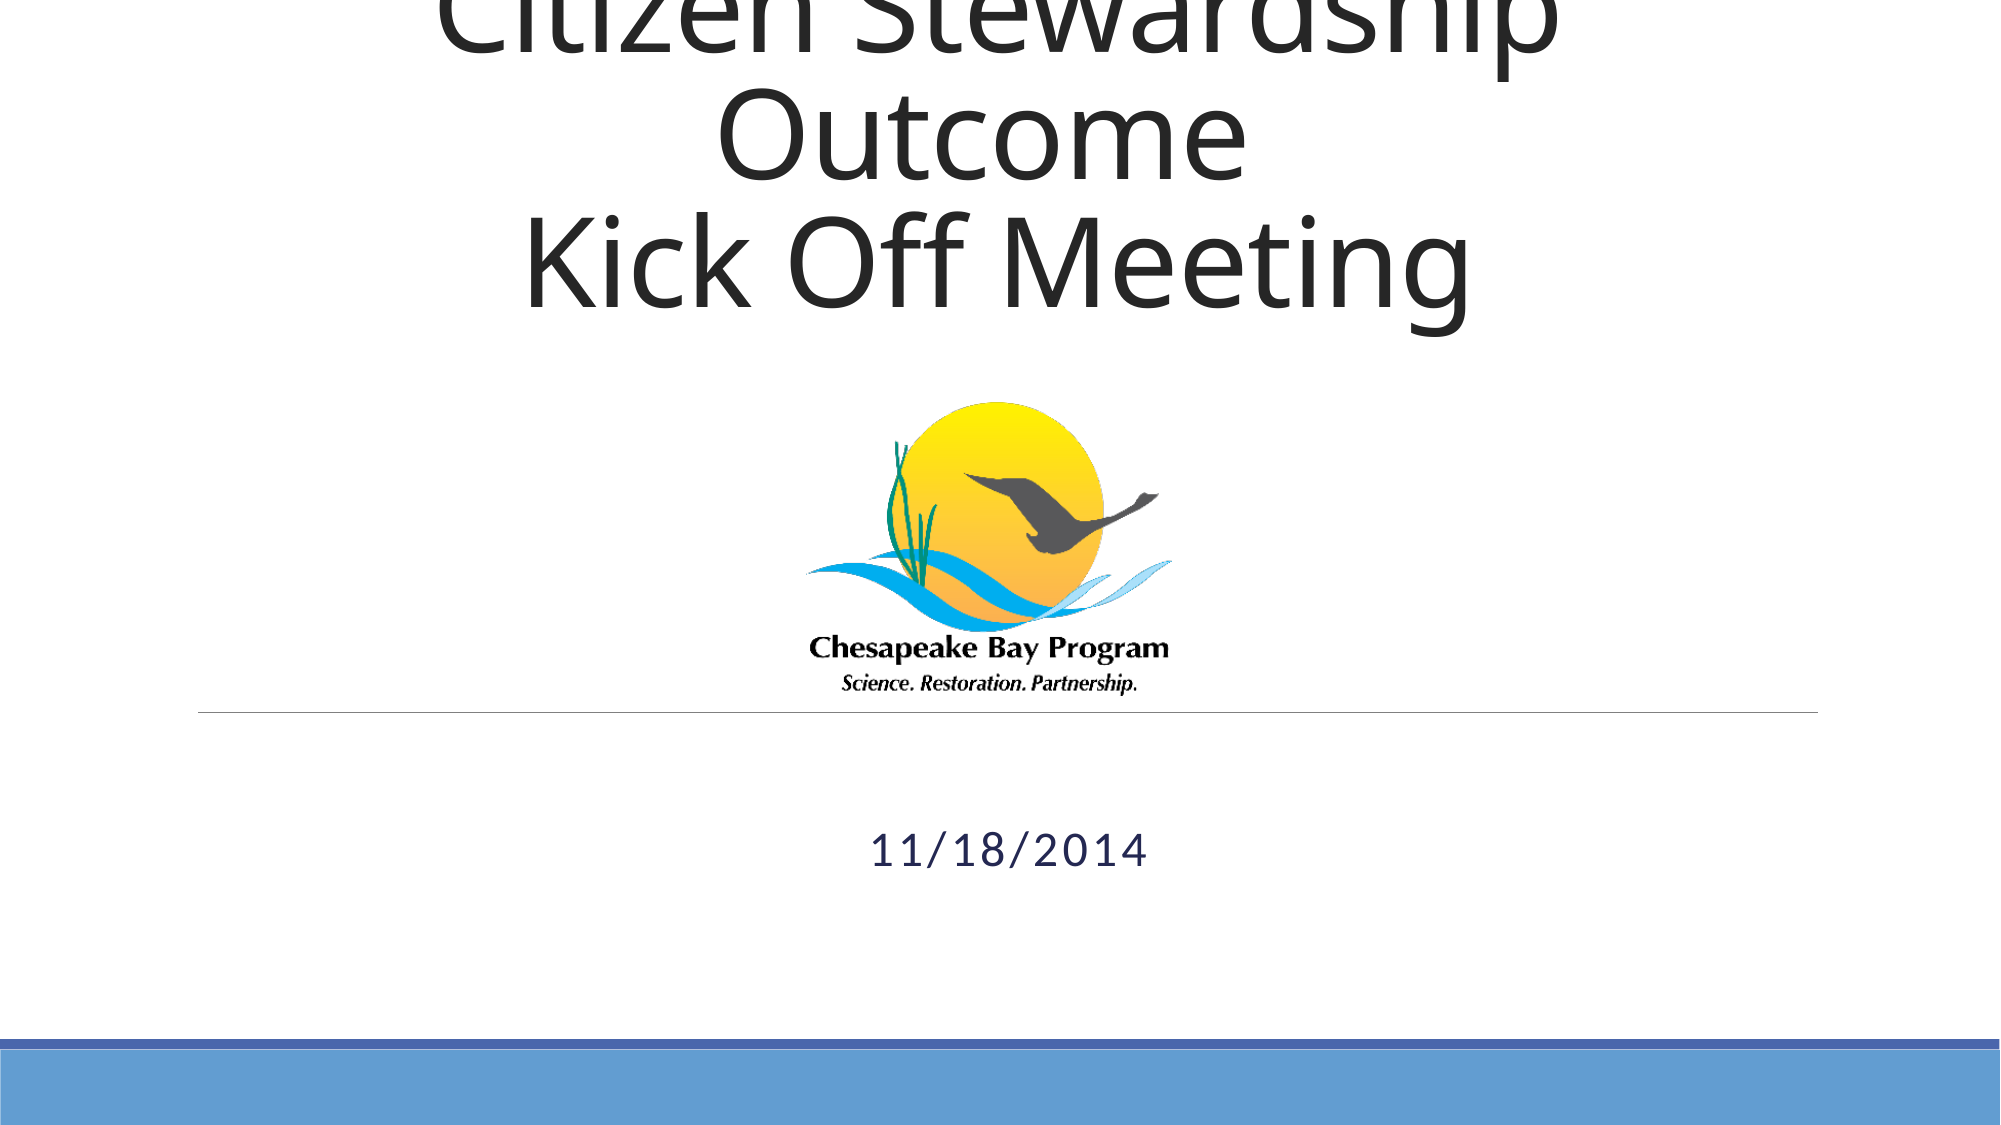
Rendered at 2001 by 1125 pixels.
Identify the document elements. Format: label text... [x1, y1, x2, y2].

picture [806, 400, 1172, 696]
title Citizen Stewardship Outcome Kick Off Meeting [169, 0, 1827, 341]
subtitle 11/18/2014 [274, 815, 1741, 1007]
